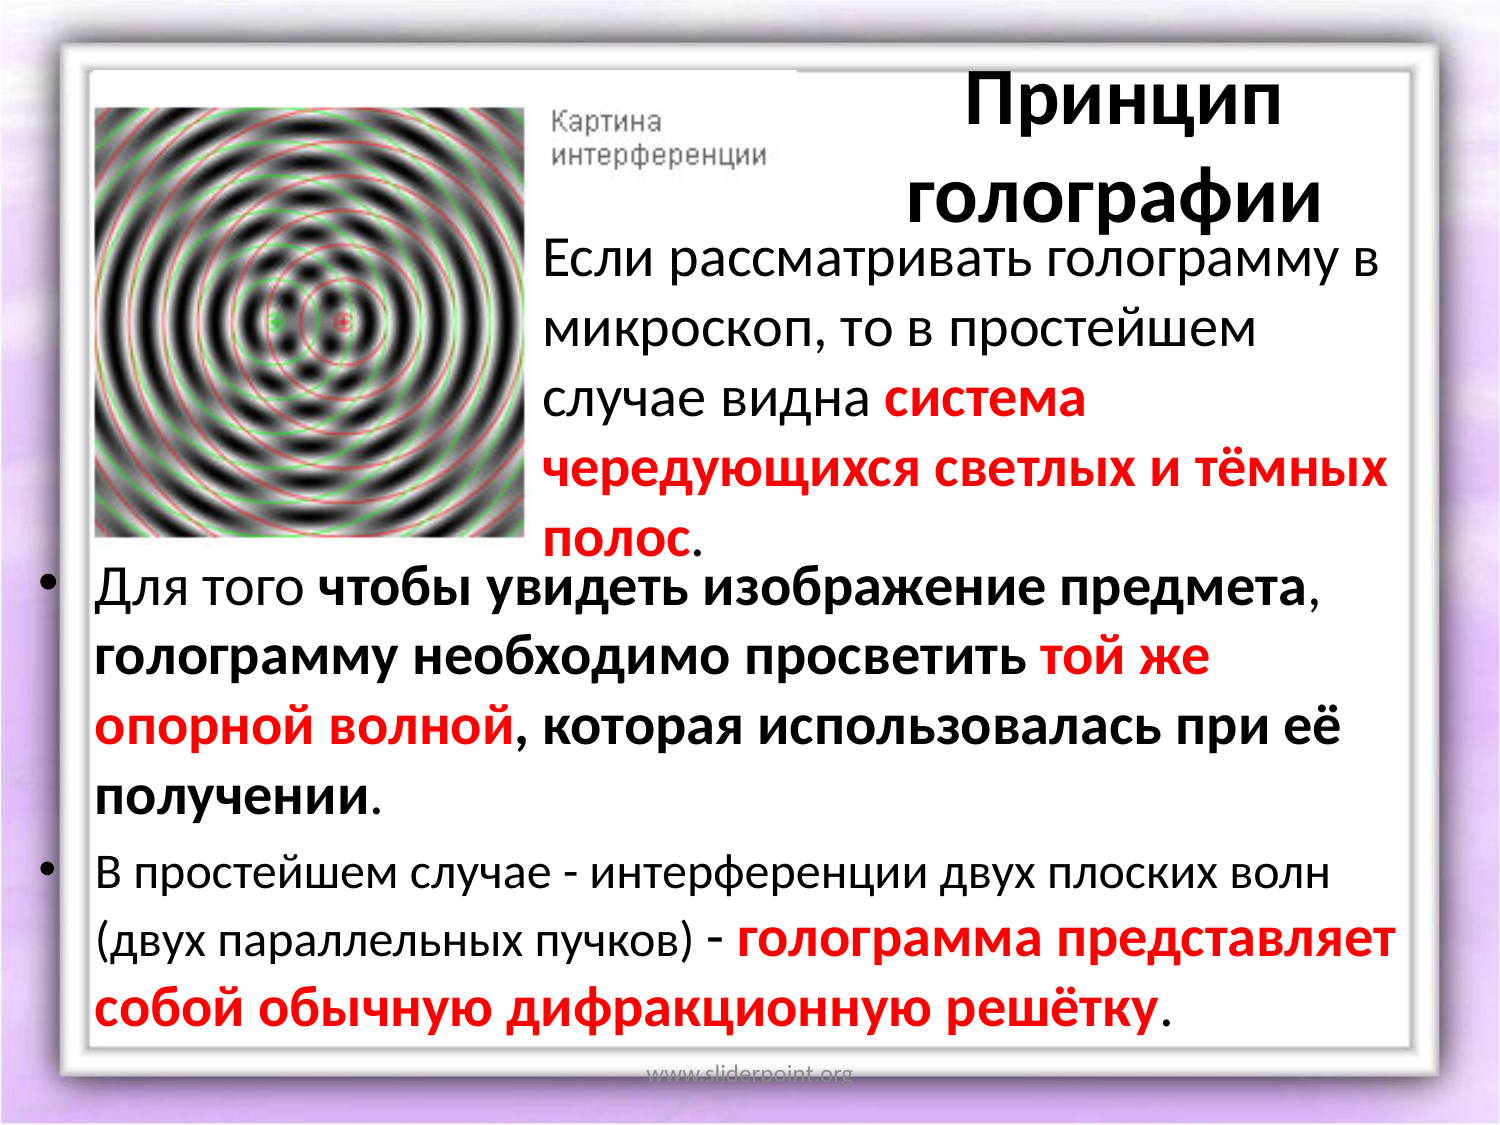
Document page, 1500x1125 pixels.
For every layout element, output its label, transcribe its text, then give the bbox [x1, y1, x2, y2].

text_box Если рассматривать голограмму в микроскоп, то в простейшем случае видна система чередующихся светлых и тёмных полос. [527, 210, 1418, 576]
footer www.sliderpoint.org [512, 1042, 988, 1103]
title Принцип голографии [750, 35, 1500, 247]
picture [0, 0, 1500, 1125]
list Для того чтобы увидеть изображение предмета, голограмму необходимо просветить той же опорной волной, которая использовалась при её получении. В простейшем случае - интерференции двух плоских волн (двух параллельных пучков) - голограмма представляет собой обычную дифракционную решётку. [23, 539, 1454, 1043]
